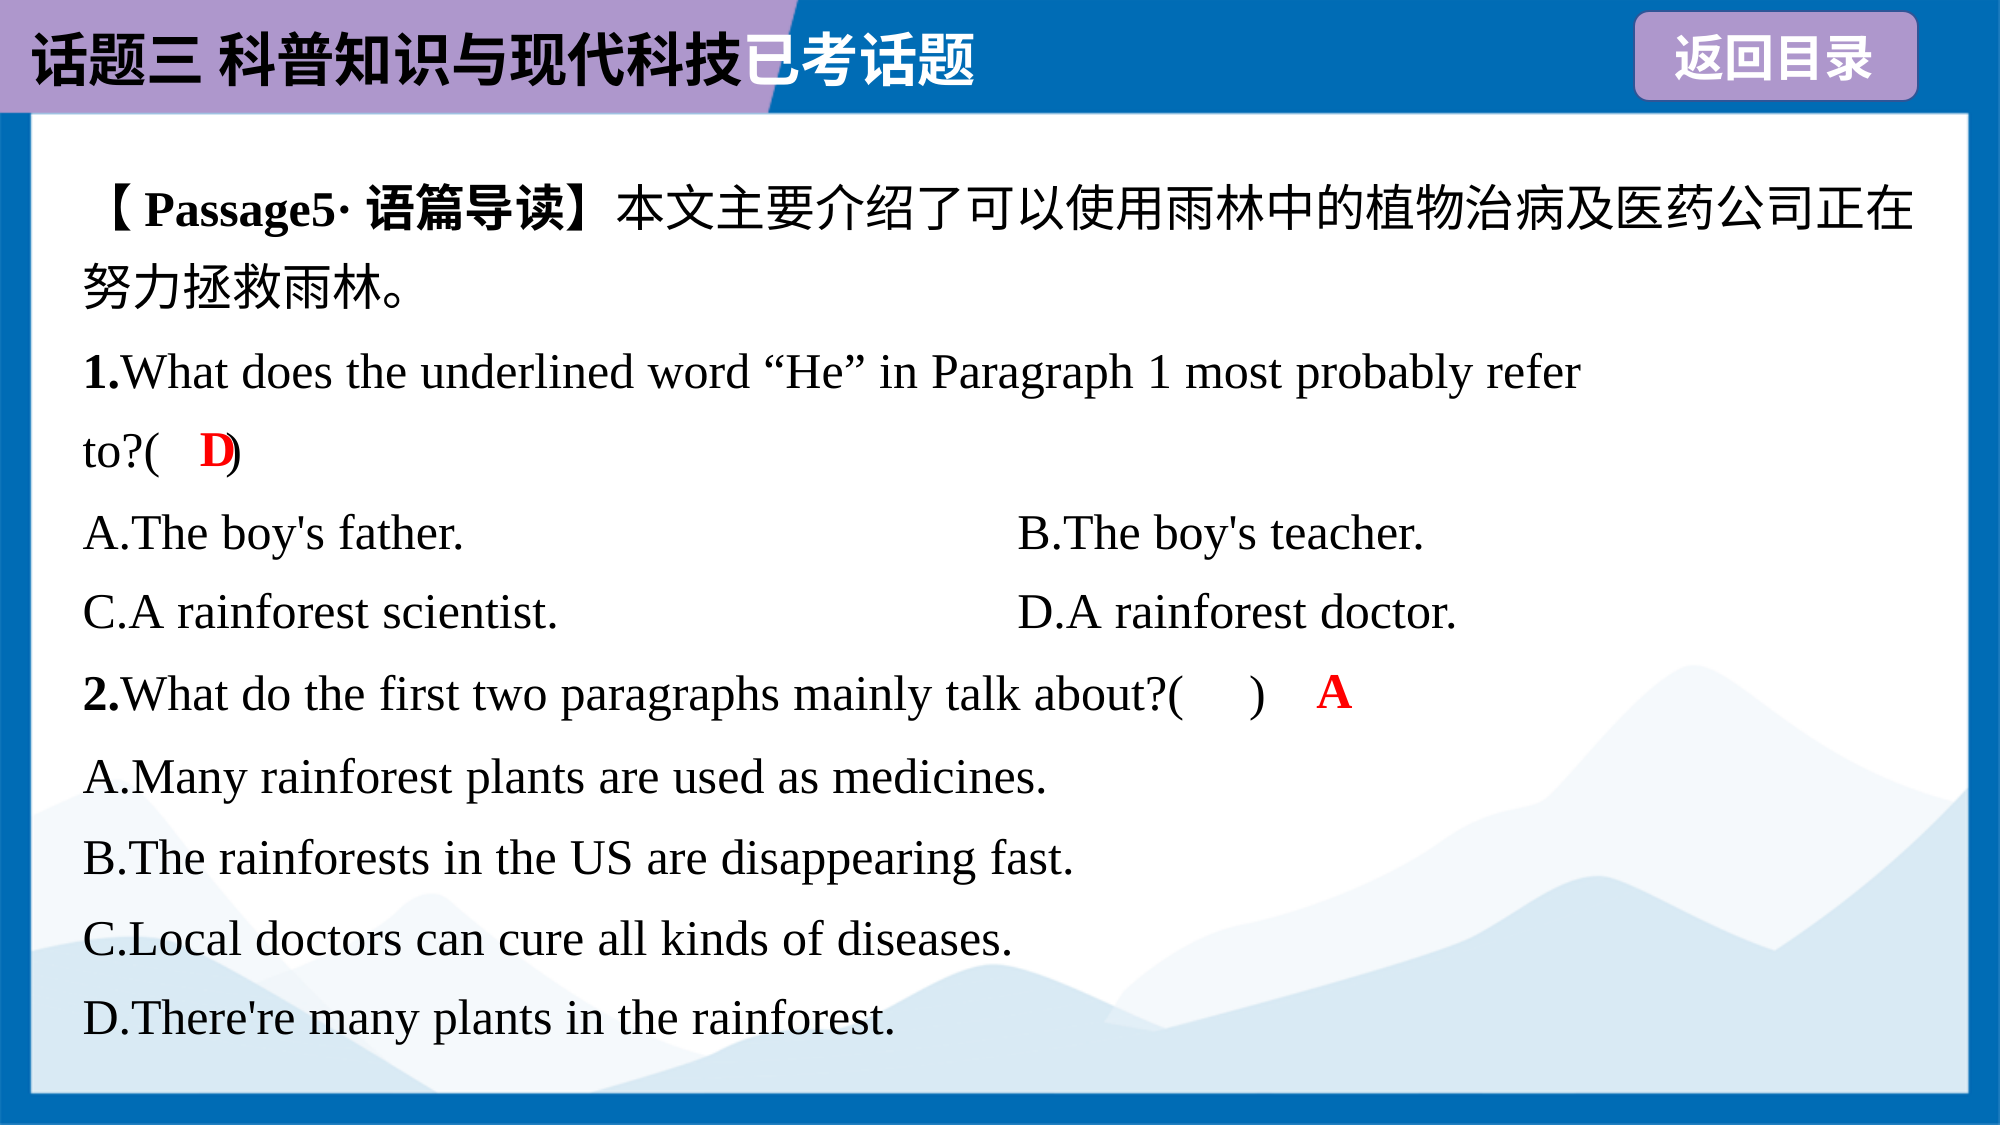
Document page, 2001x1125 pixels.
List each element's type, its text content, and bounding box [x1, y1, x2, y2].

text_box A [1298, 639, 1371, 712]
text_box 1.What does the underlined word “He” in Paragraph 1 most probably refer to?( ) [82, 317, 1917, 470]
text_box D [181, 396, 254, 470]
picture [0, 0, 2000, 1125]
text_box 2.What do the first two paragraphs mainly talk about?( ) [82, 640, 1917, 713]
text_box A.The boy's father. B.The boy's teacher. C.A rainforest scientist. D.A rainforest doctor. [82, 478, 1917, 632]
text_box A.Many rainforest plants are used as medicines. B.The rainforests in the US are disappearing fast. C.Local doctors can cure all kinds of diseases. D.There're many plants in the rainforest. [82, 721, 1917, 1038]
text_box 【Passage5·语篇导读】本文主要介绍了可以使用雨林中的植物治病及医药公司正在 努力拯救雨林。 [82, 154, 1917, 308]
